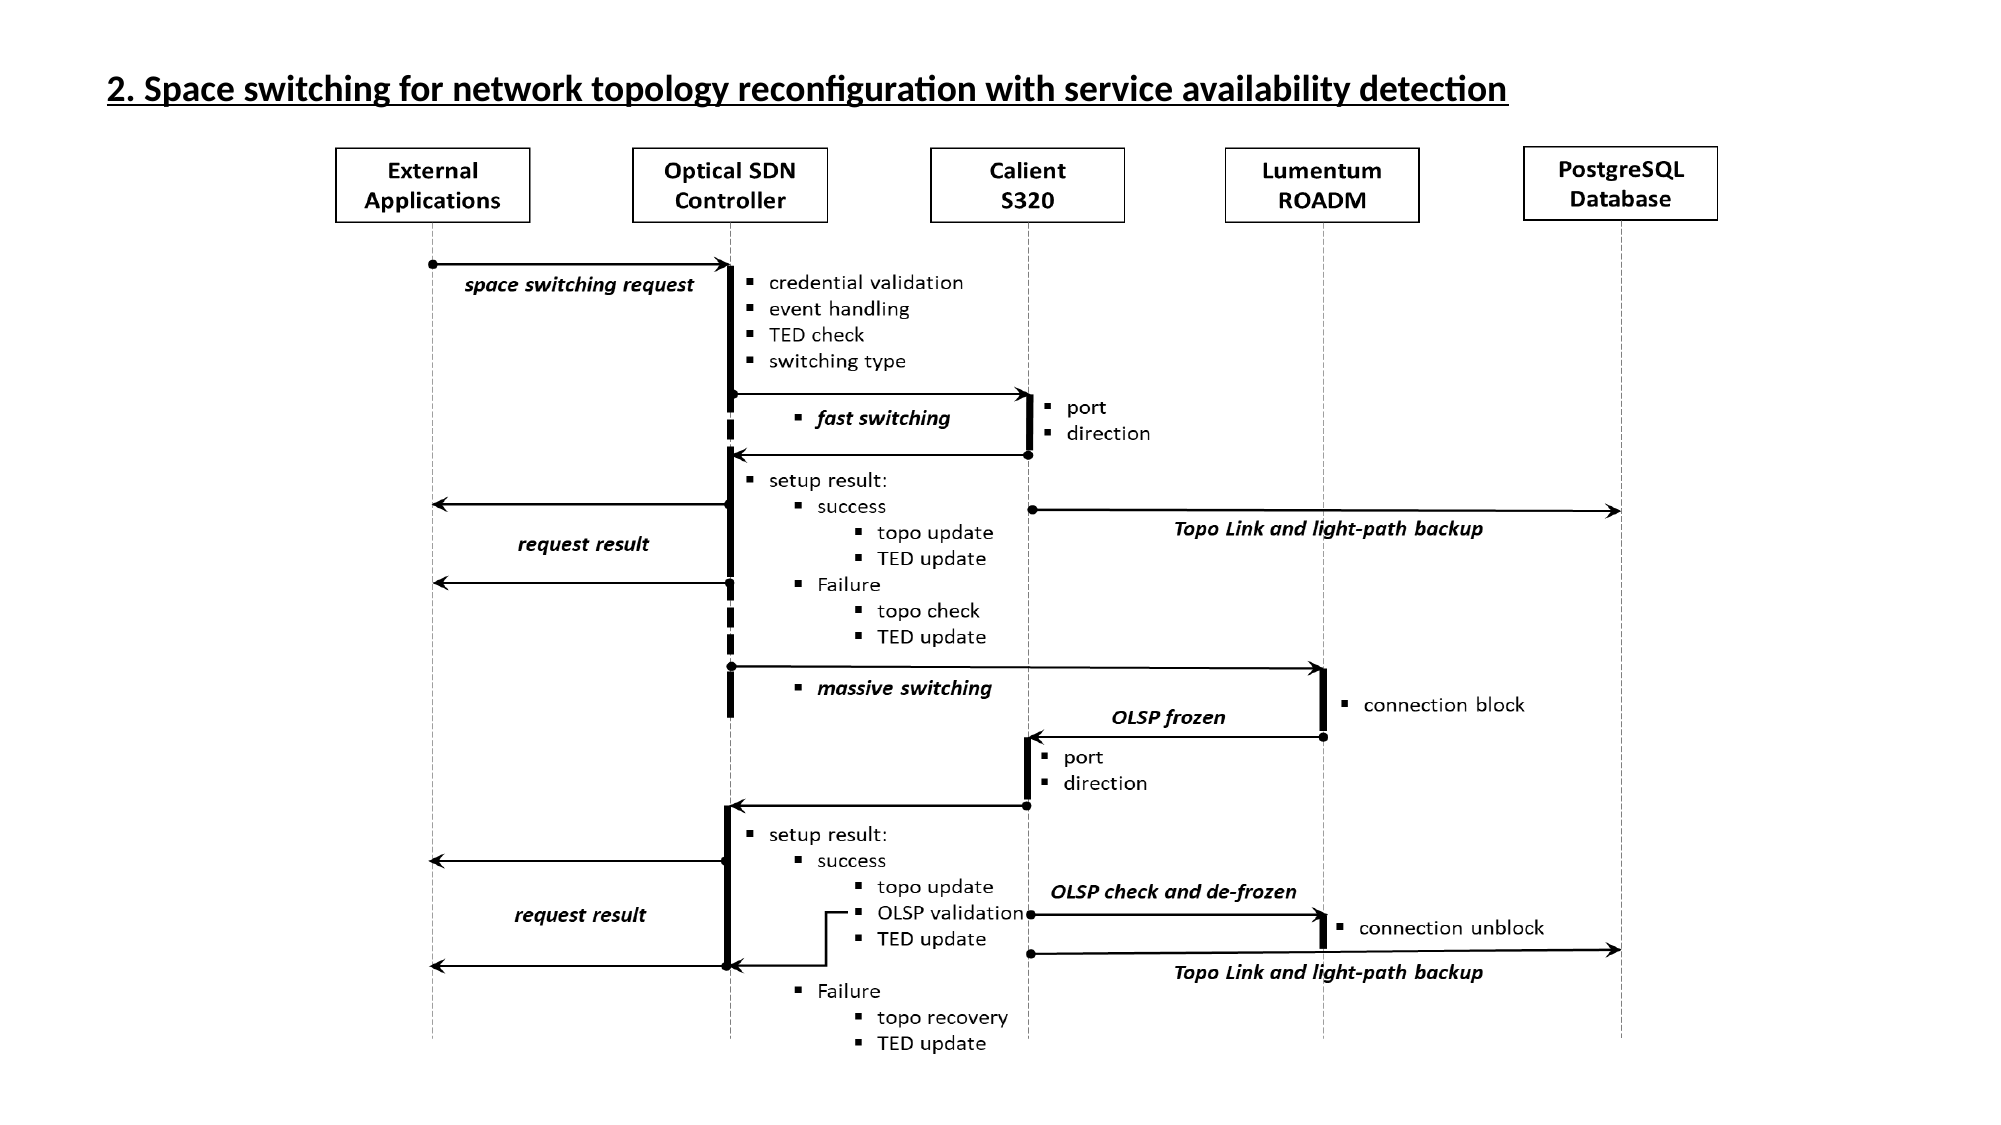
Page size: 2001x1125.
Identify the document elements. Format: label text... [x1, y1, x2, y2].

picture [335, 145, 1718, 1069]
text_box 2. Space switching for network topology reconfiguration with service availability detection [91, 56, 1541, 116]
